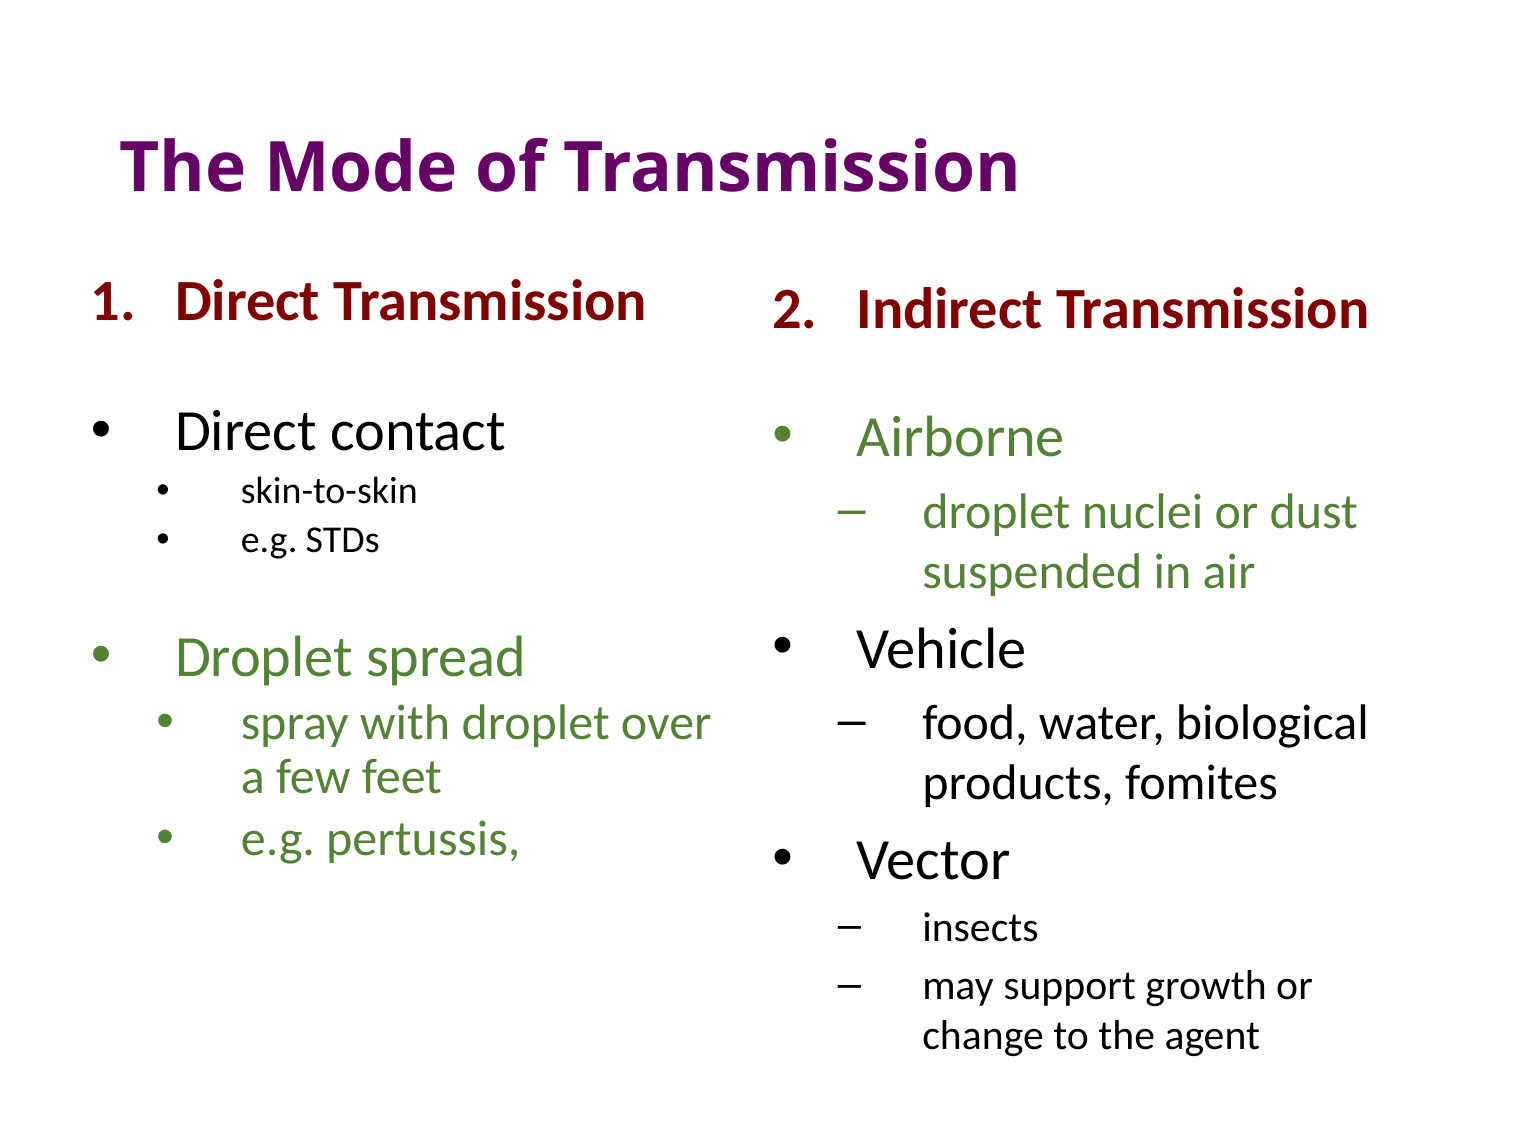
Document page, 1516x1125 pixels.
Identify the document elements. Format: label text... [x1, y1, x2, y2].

text_box Indirect Transmission Airborne droplet nuclei or dust suspended in air Vehicle food, water, biological products, fomites Vector insects may support growth or change to the agent [757, 262, 1415, 1005]
title The Mode of Transmission [104, 59, 1411, 278]
list Direct Transmission Direct contact skin-to-skin e.g. STDs Droplet spread spray with droplet over a few feet e.g. pertussis, [75, 262, 733, 1005]
